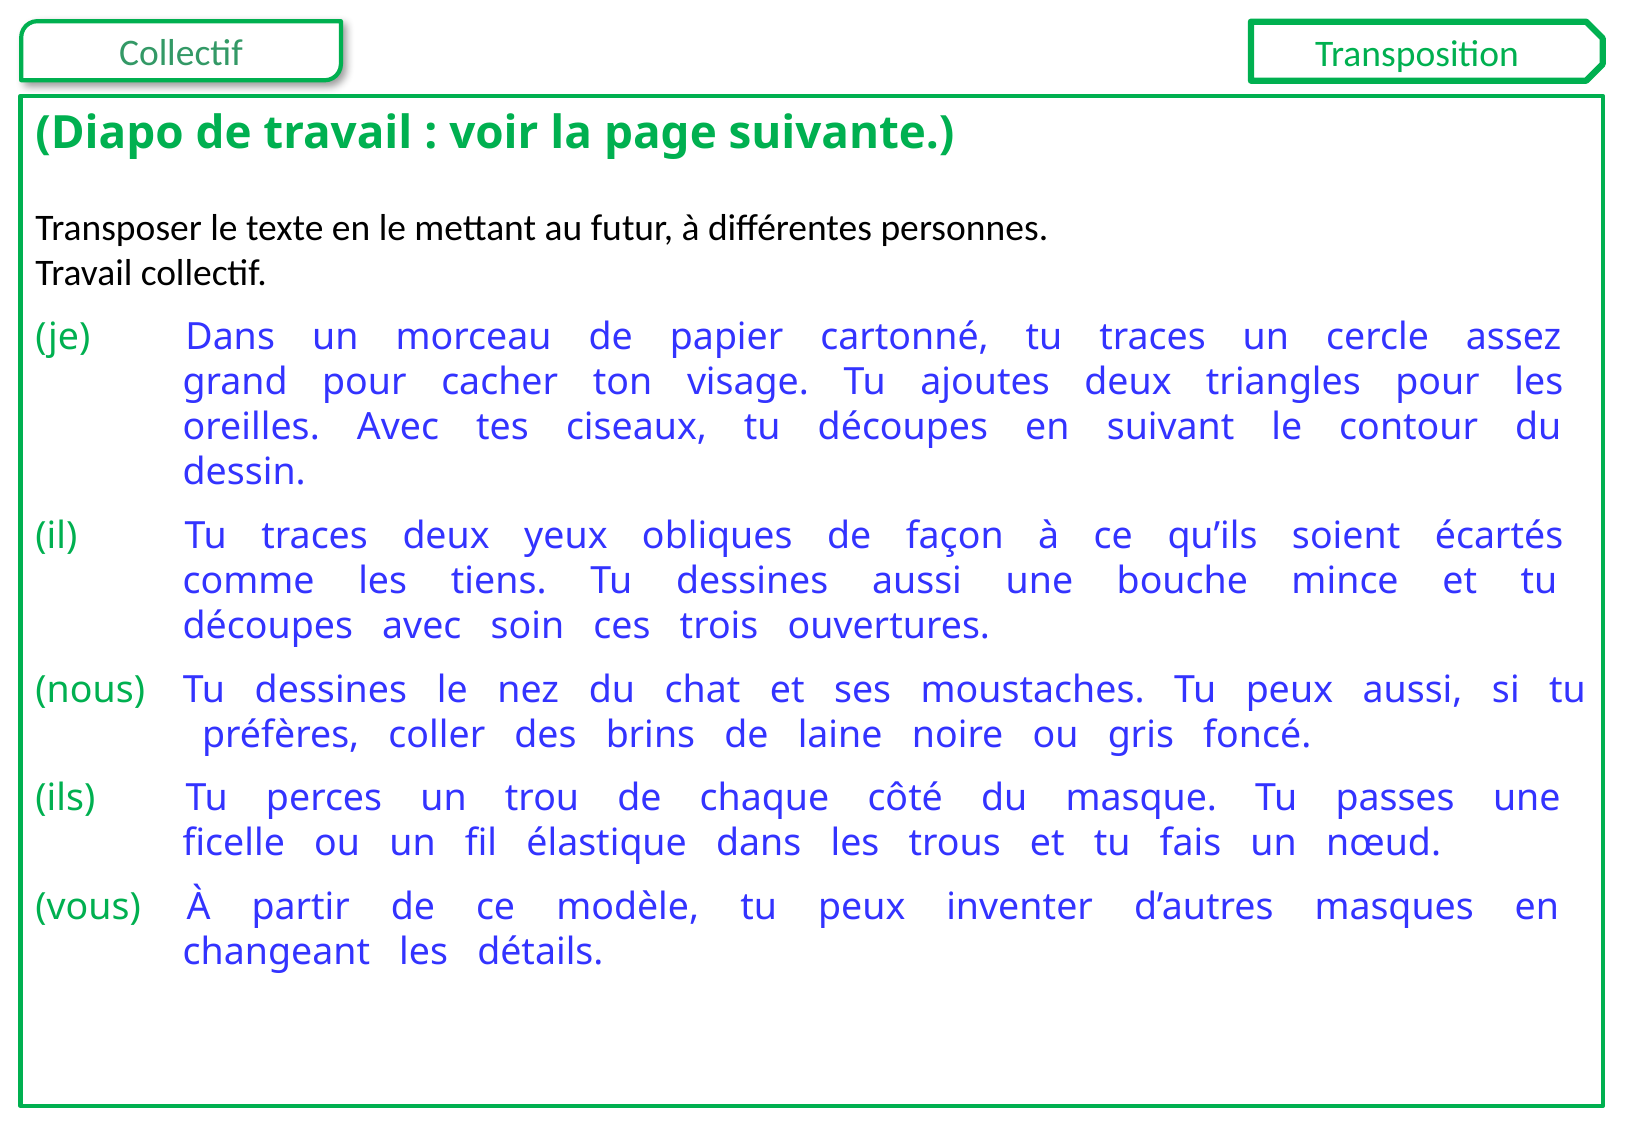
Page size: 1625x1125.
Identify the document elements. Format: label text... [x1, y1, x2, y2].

list (Diapo de travail : voir la page suivante.) Transposer le texte en le mettant au futur, à différentes personnes. Travail collectif. (je) Dans un morceau de papier cartonné, tu traces un cercle assez grand pour cacher ton visage. Tu ajoutes deux triangles pour les oreilles. Avec tes ciseaux, tu découpes en suivant le contour du dessin. (il) Tu traces deux yeux obliques de façon à ce qu’ils soient écartés comme les tiens. Tu dessines aussi une bouche mince et tu découpes avec soin ces trois ouvertures. (nous) Tu dessines le nez du chat et ses moustaches. Tu peux aussi, si tu préfères, coller des brins de laine noire ou gris foncé. (ils) Tu perces un trou de chaque côté du masque. Tu passes une ficelle ou un fil élastique dans les trous et tu fais un nœud. (vous) À partir de ce modèle, tu peux inventer d’autres masques en changeant les détails. [18, 94, 1605, 1108]
list Transposition [1250, 21, 1584, 81]
